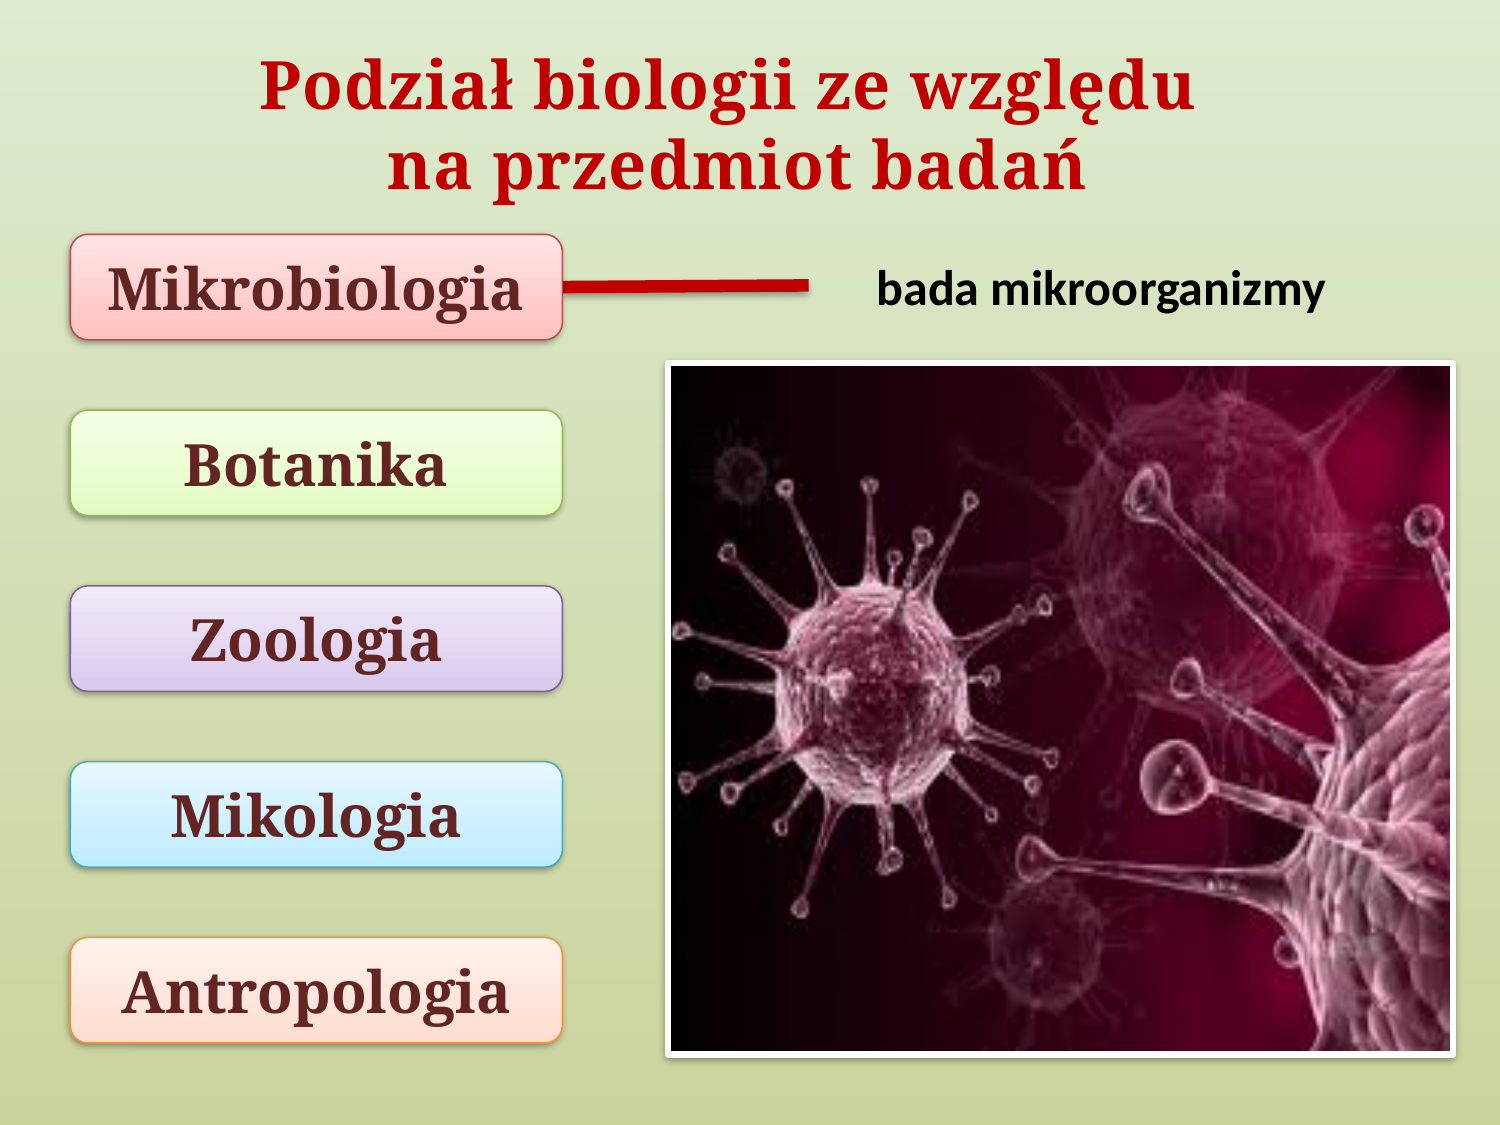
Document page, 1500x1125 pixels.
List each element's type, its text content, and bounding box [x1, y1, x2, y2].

footer Autor: Elżbieta Jarębska [512, 1042, 988, 1103]
text_box [665, 360, 1456, 1058]
text_box Mikrobiologia [69, 233, 564, 341]
text_box Zoologia [69, 585, 564, 693]
text_box Antropologia [69, 936, 564, 1044]
text_box bada mikroorganizmy [808, 248, 1395, 323]
text_box Mikologia [69, 760, 564, 868]
text_box Podział biologii ze względu na przedmiot badań [244, 35, 1232, 210]
text_box Botanika [69, 409, 564, 517]
